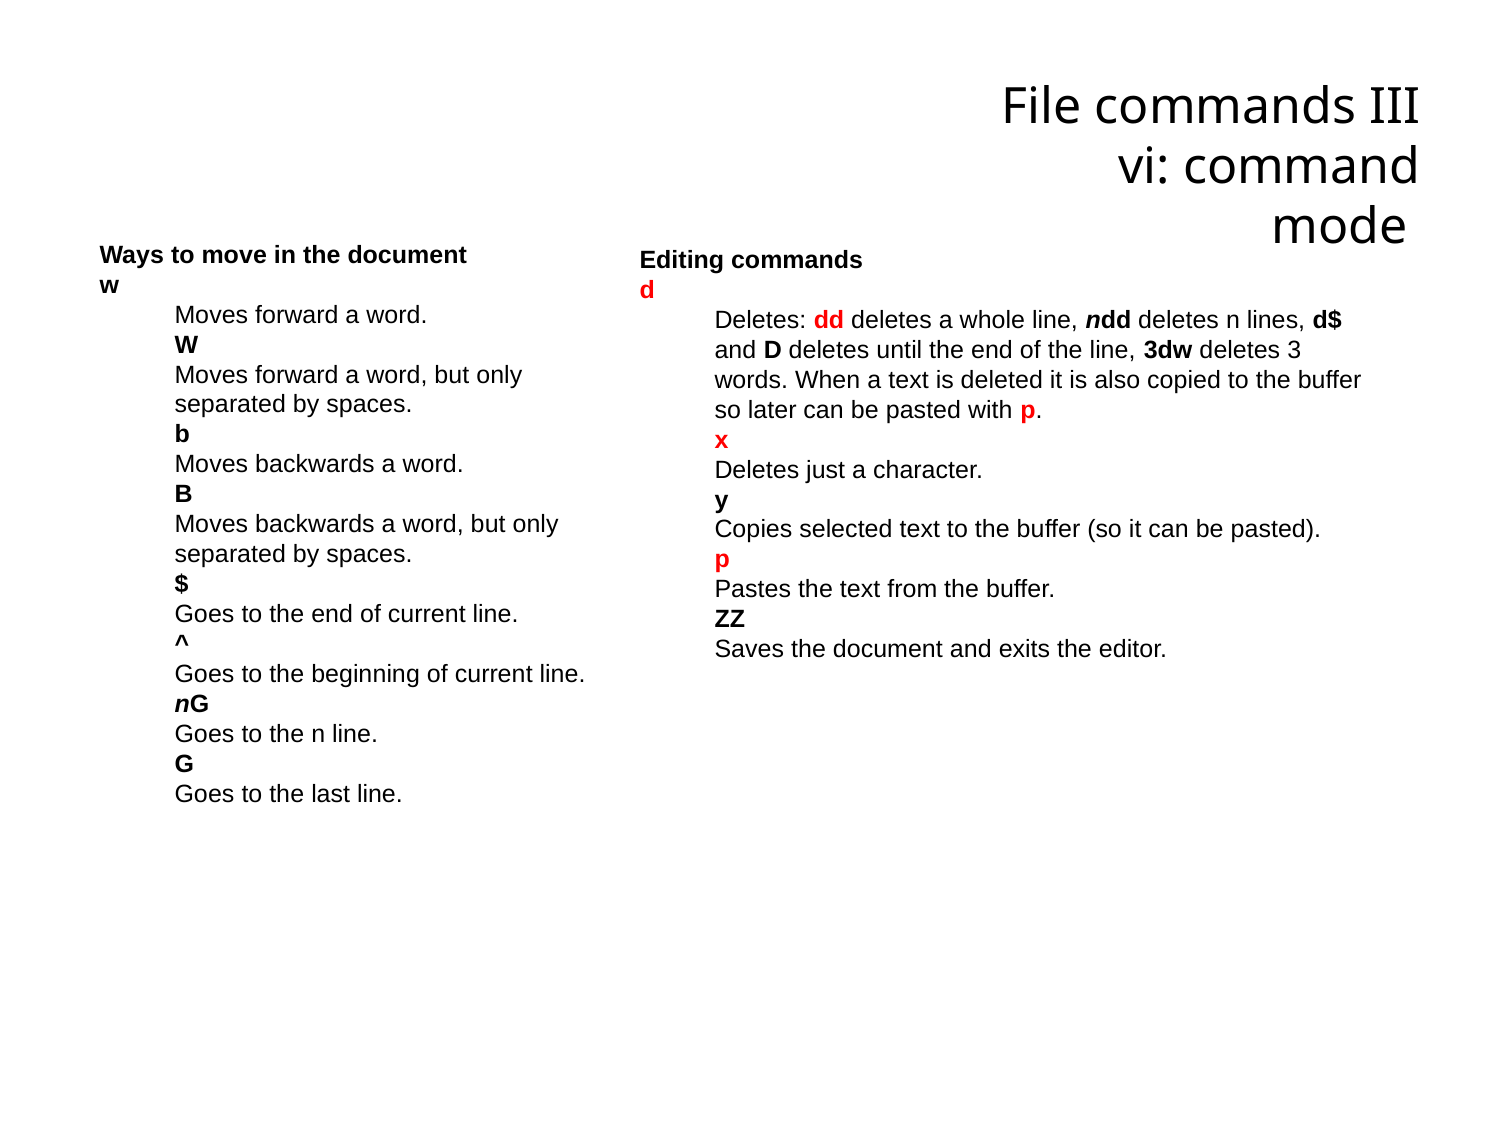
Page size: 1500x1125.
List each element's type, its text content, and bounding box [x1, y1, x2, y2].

text_box Ways to move in the document w Moves forward a word. W Moves forward a word, but only separated by spaces. b Moves backwards a word. B Moves backwards a word, but only separated by spaces. $ Goes to the end of current line. ^ Goes to the beginning of current line. nG Goes to the n line. G Goes to the last line. [84, 230, 625, 845]
text_box Editing commands d Deletes: dd deletes a whole line, ndd deletes n lines, d$ and D deletes until the end of the line, 3dw deletes 3 words. When a text is deleted it is also copied to the buffer so later can be pasted with p. x Deletes just a character. y Copies selected text to the buffer (so it can be pasted). p Pastes the text from the buffer. ZZ Saves the document and exits the editor. [624, 236, 1388, 731]
text_box File commands III vi: command mode [965, 65, 1436, 261]
